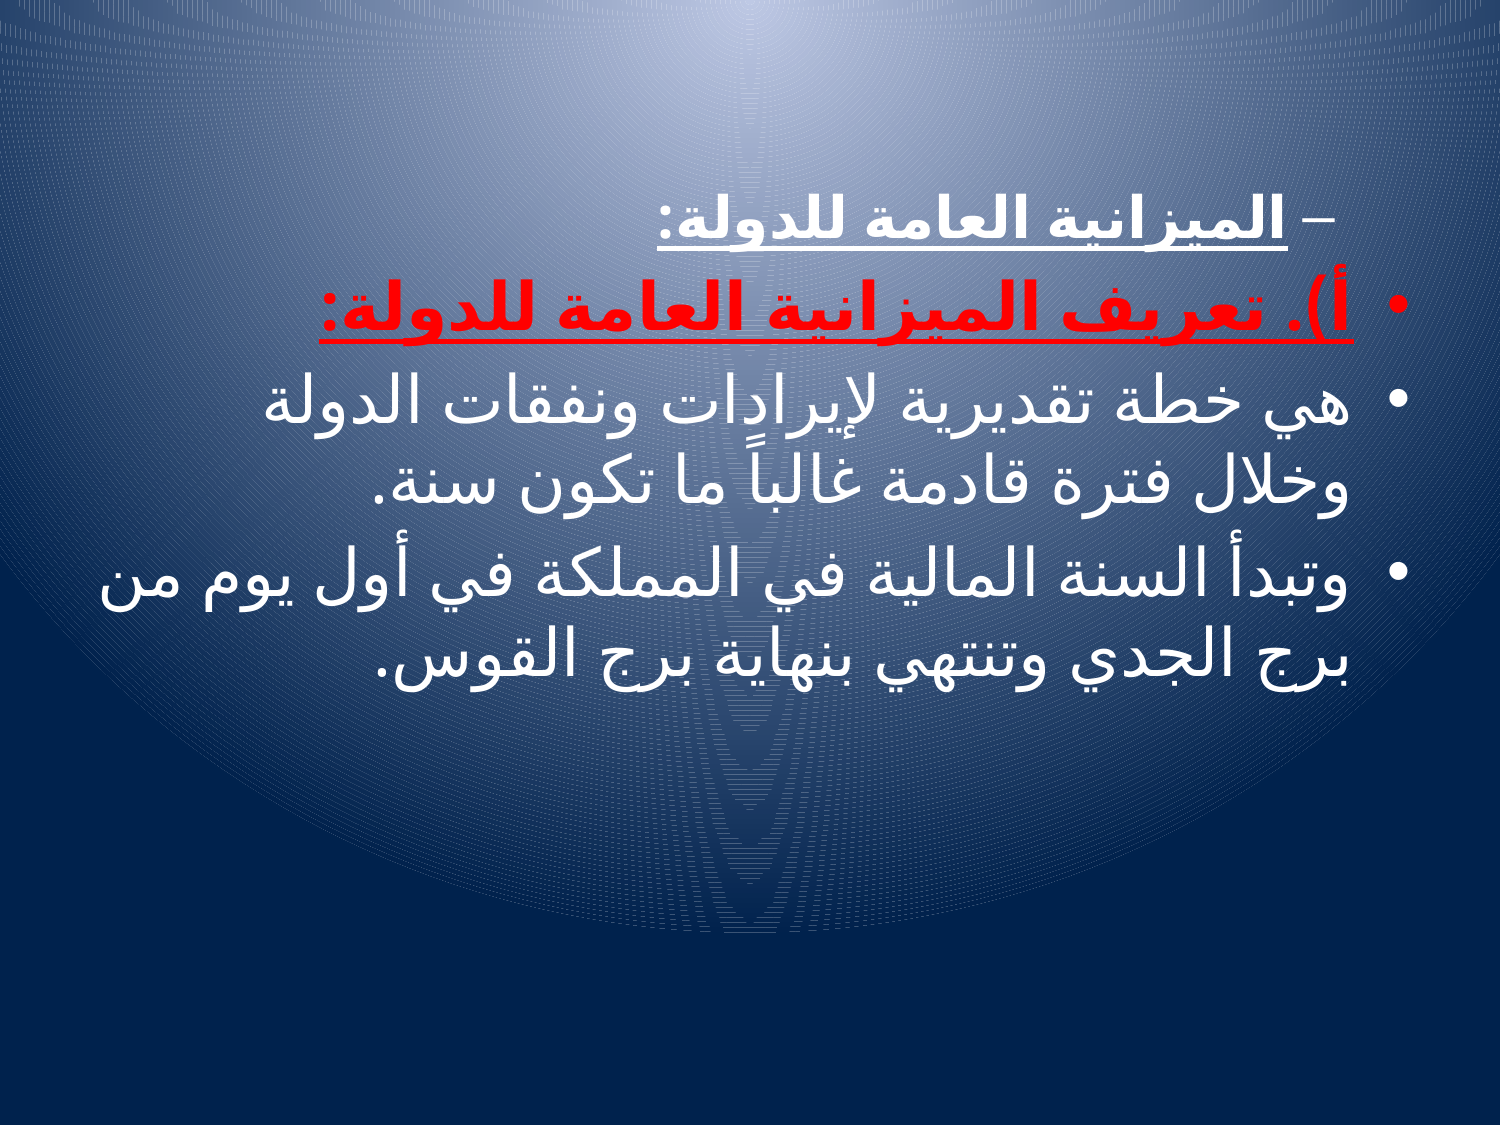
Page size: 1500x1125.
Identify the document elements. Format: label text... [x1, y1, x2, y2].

list الميزانية العامة للدولة: أ). تعريف الميزانية العامة للدولة: هي خطة تقديرية لإيرادات ونفقات الدولة وخلال فترة قادمة غالباً ما تكون سنة. وتبدأ السنة المالية في المملكة في أول يوم من برج الجدي وتنتهي بنهاية برج القوس. [75, 172, 1425, 1005]
